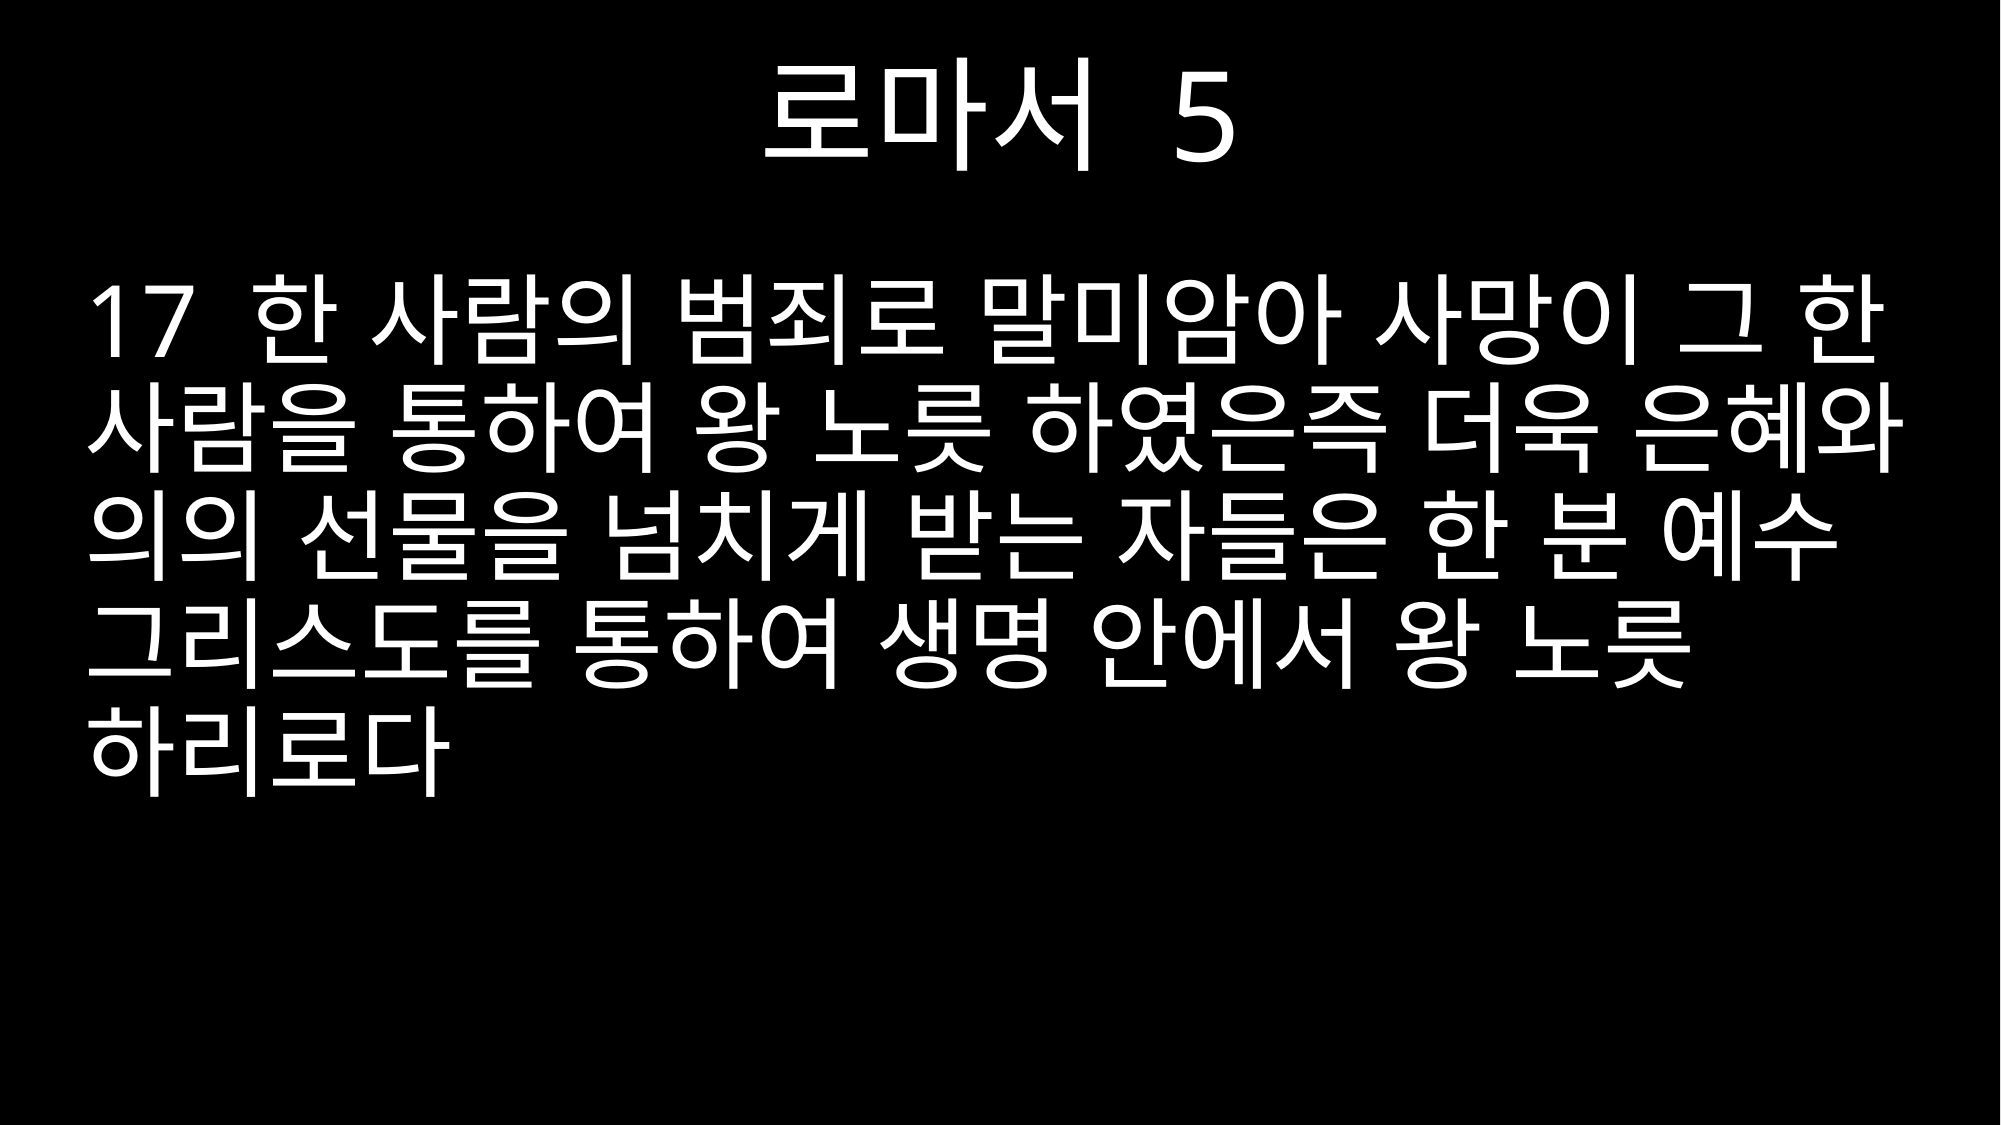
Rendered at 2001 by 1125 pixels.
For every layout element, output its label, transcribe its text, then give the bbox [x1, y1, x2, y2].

picture [0, 0, 2001, 1125]
list 17 한 사람의 범죄로 말미암아 사망이 그 한 사람을 통하여 왕 노릇 하였은즉 더욱 은혜와 의의 선물을 넘치게 받는 자들은 한 분 예수 그리스도를 통하여 생명 안에서 왕 노릇 하리로다 [69, 263, 1953, 423]
footer 로마서 5 [0, 32, 2000, 192]
